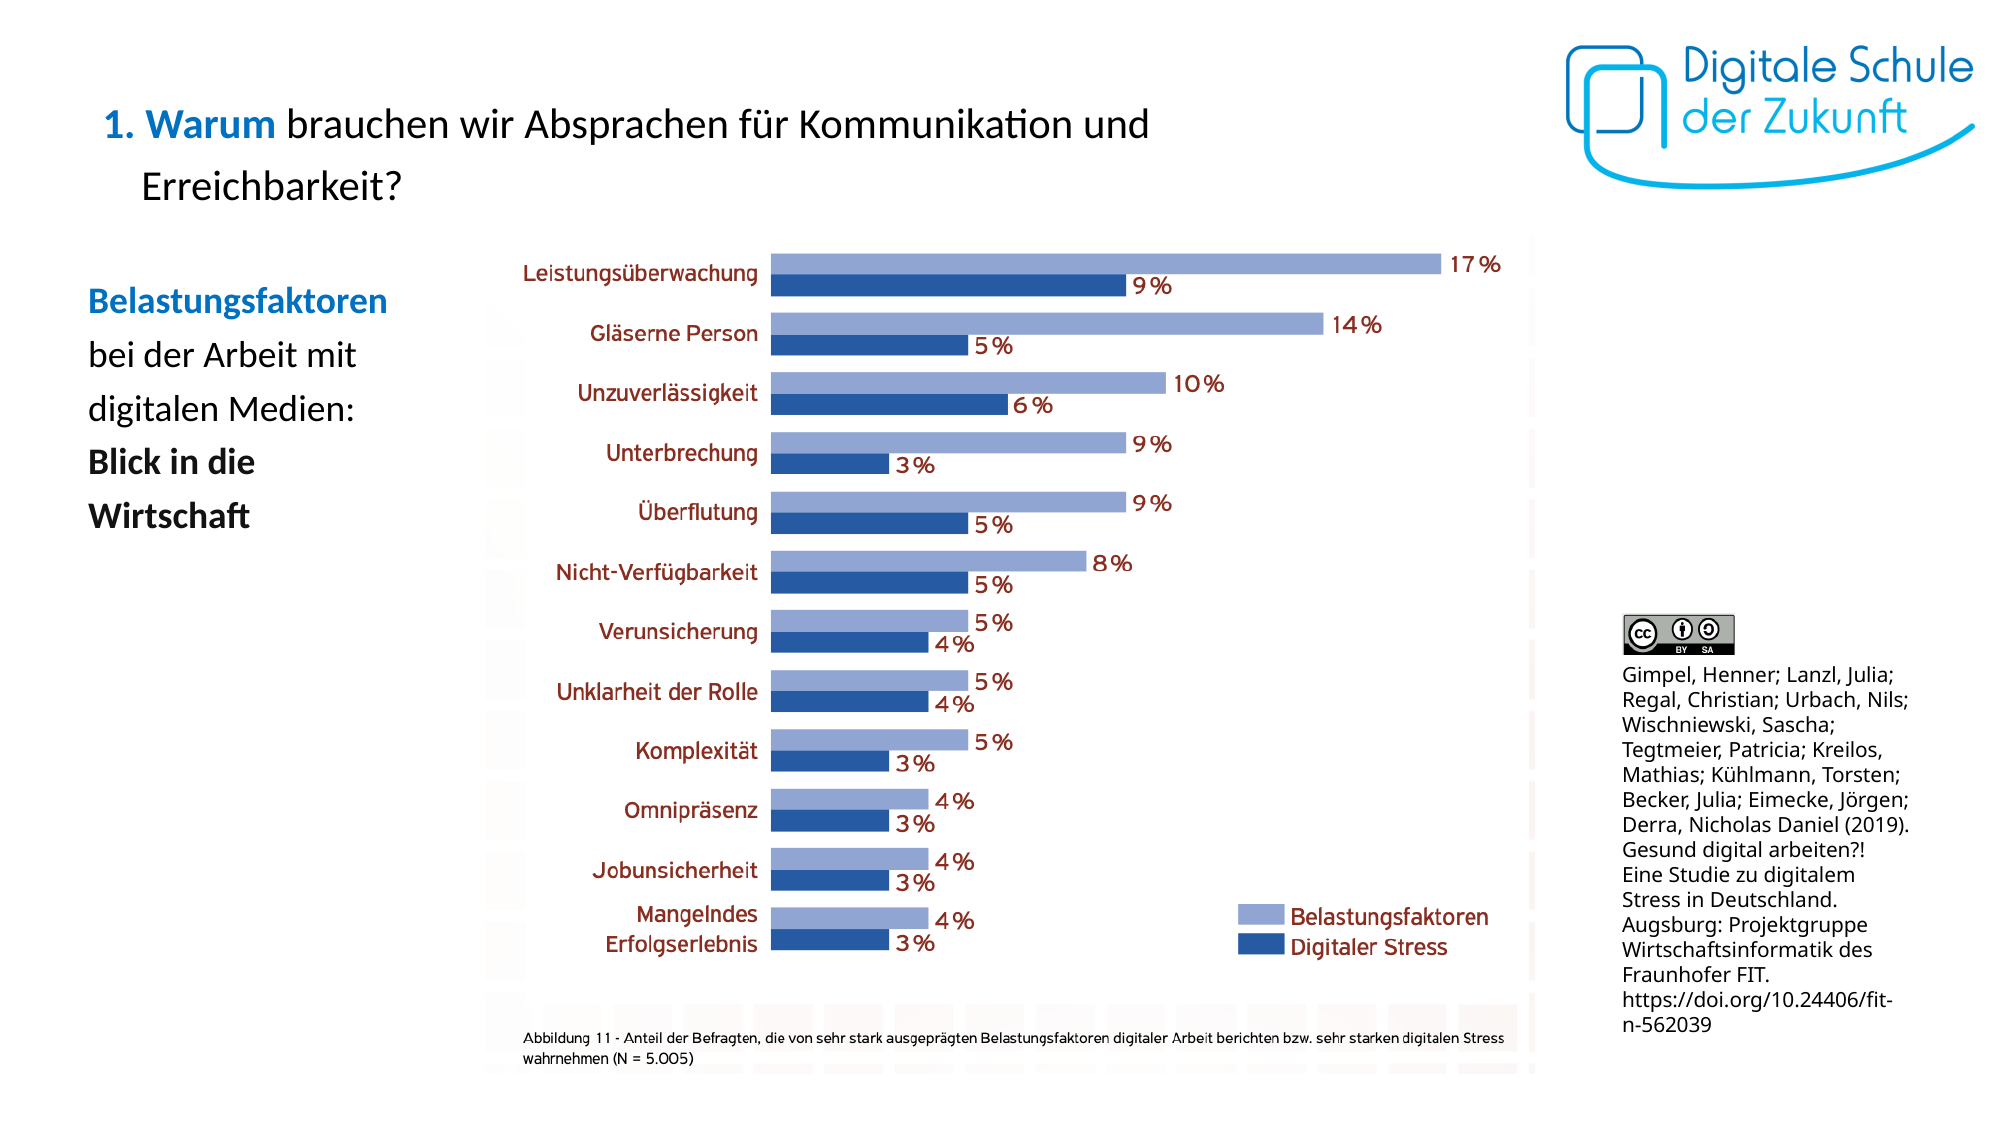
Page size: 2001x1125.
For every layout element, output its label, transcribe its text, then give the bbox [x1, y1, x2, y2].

picture [1534, 0, 2000, 218]
text_box Gimpel, Henner; Lanzl, Julia; Regal, Christian; Urbach, Nils; Wischniewski, Sascha; Tegtmeier, Patricia; Kreilos, Mathias; Kühlmann, Torsten; Becker, Julia; Eimecke, Jörgen; Derra, Nicholas Daniel (2019). Gesund digital arbeiten?! Eine Studie zu digitalem Stress in Deutschland. Augsburg: Projektgruppe Wirtschaftsinformatik des Fraunhofer FIT. https://doi.org/10.24406/fit-n-562039 [1607, 654, 1928, 1044]
list Belastungsfaktoren bei der Arbeit mit digitalen Medien: Blick in die Wirtschaft [73, 259, 425, 584]
picture [1622, 613, 1735, 655]
text_box 1. Warum brauchen wir Absprachen für Kommunikation und Erreichbarkeit? [87, 76, 1813, 276]
picture [485, 235, 1535, 1074]
